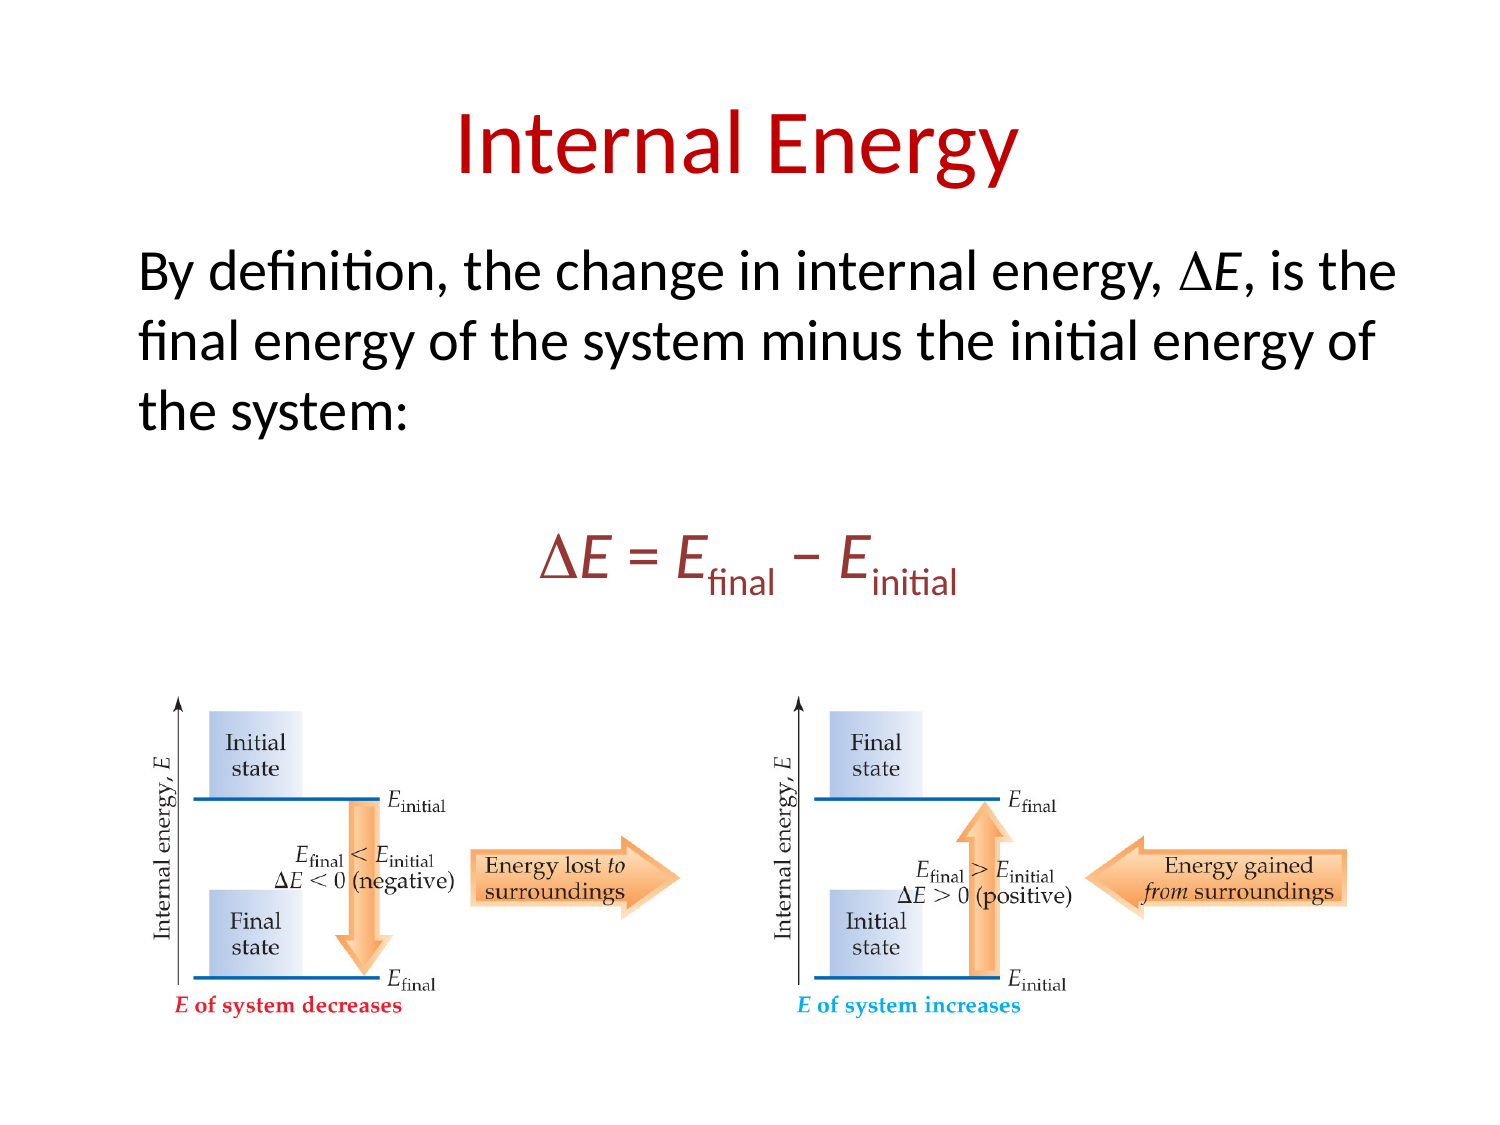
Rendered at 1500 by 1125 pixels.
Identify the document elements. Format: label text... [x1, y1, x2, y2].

picture [143, 687, 1356, 1026]
text_box By definition, the change in internal energy, E, is the final energy of the system minus the initial energy of the system: E = Efinal − Einitial [67, 224, 1430, 650]
text_box Internal Energy [99, 75, 1375, 224]
